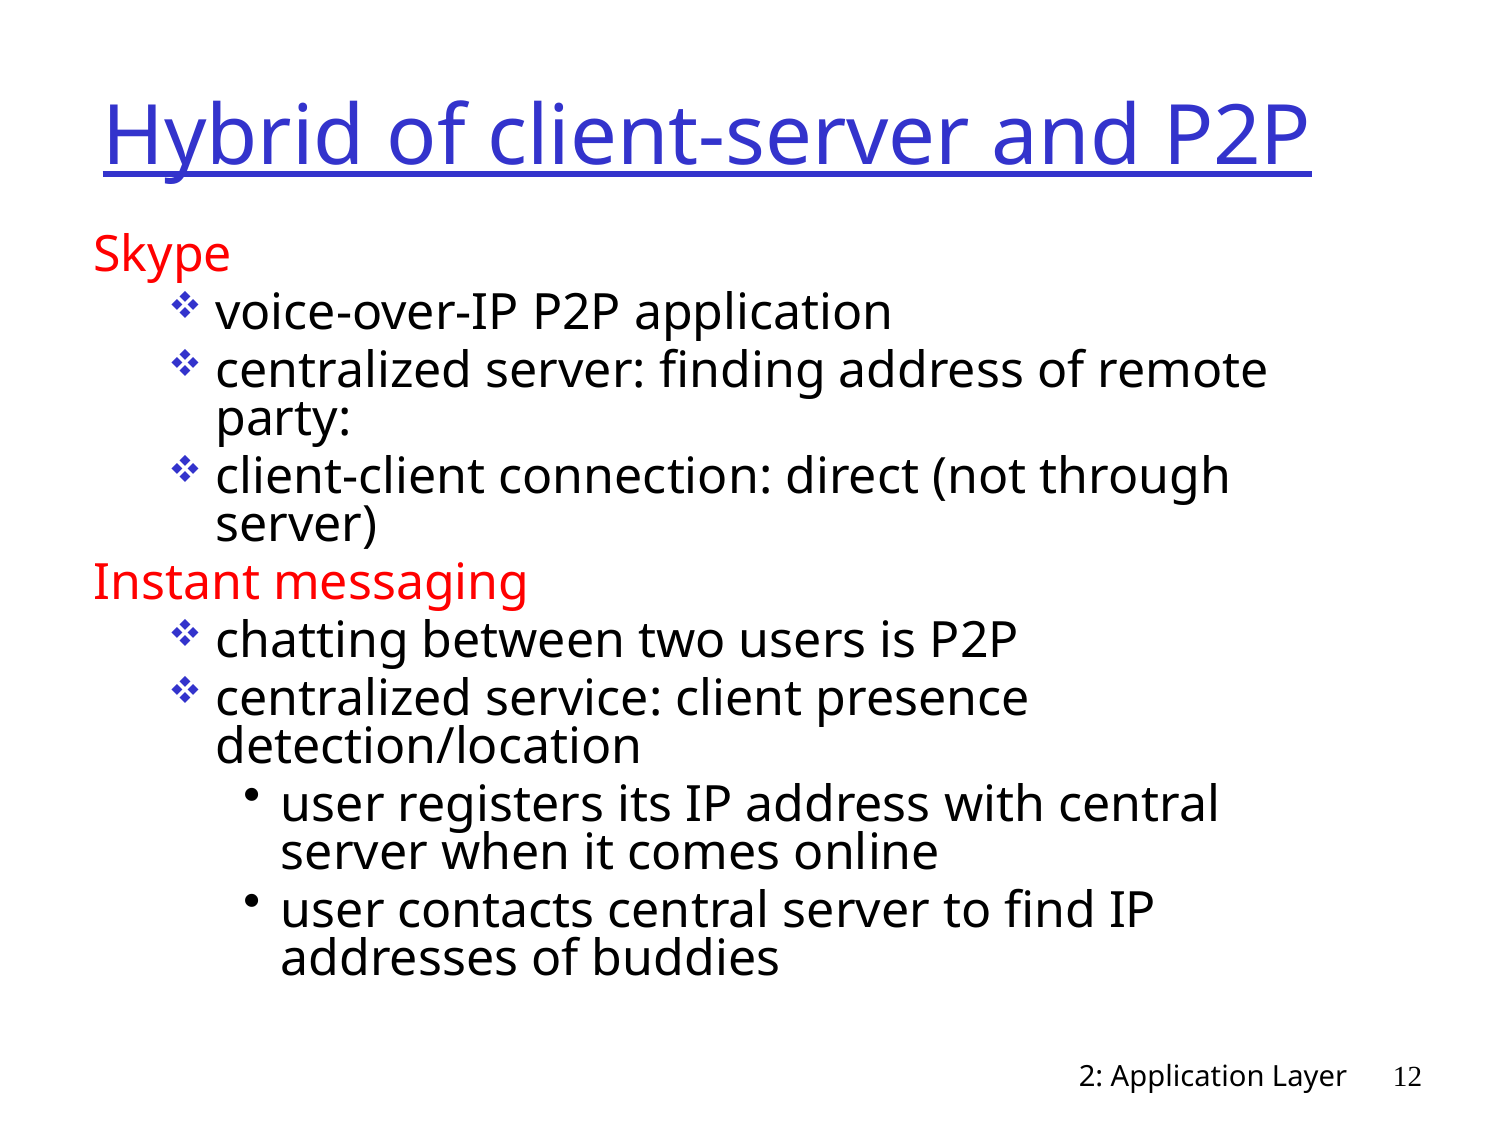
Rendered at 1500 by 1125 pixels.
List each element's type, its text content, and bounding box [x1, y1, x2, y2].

title Hybrid of client-server and P2P [87, 37, 1363, 226]
slide_number 12 [1362, 1049, 1438, 1125]
footer 2: Application Layer [887, 1049, 1362, 1125]
list Skype voice-over-IP P2P application centralized server: finding address of remote party: client-client connection: direct (not through server) Instant messaging chatting between two users is P2P centralized service: client presence detection/location user registers its IP address with central server when it comes online user contacts central server to find IP addresses of buddies [78, 225, 1354, 1048]
